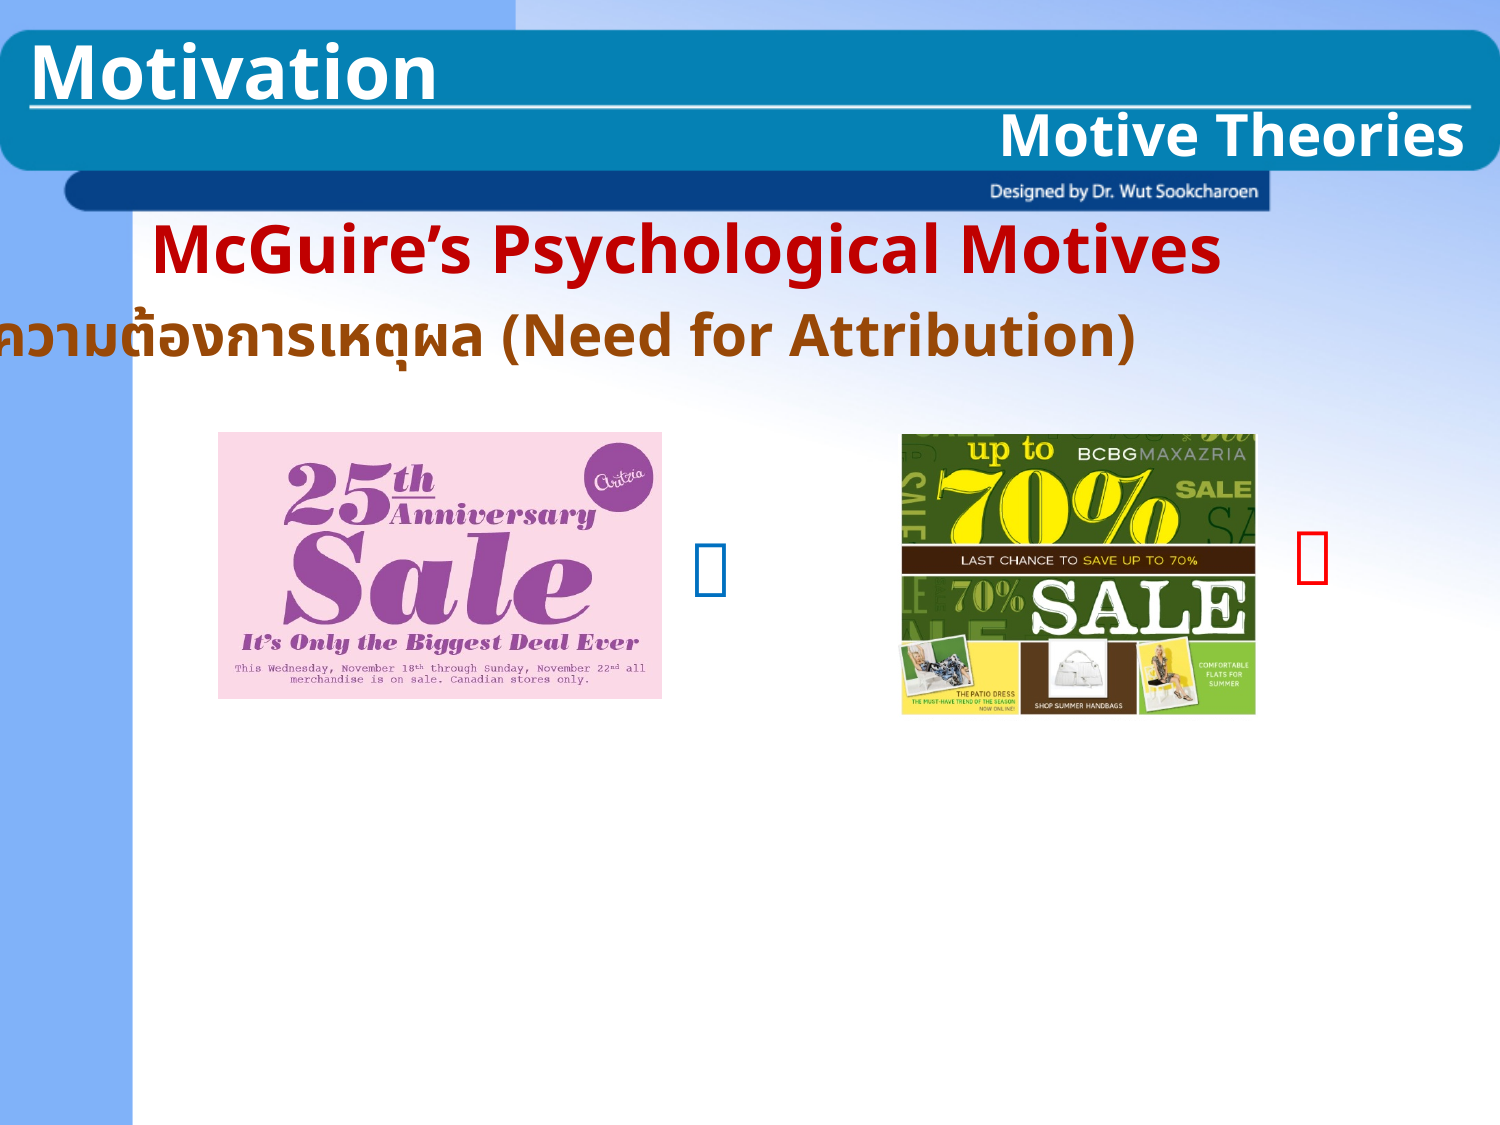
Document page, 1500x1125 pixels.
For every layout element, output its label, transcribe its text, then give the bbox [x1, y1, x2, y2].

picture [0, 0, 1500, 54]
picture [0, 146, 1500, 1125]
text_box Motive Theories [37, 108, 1481, 172]
text_box 2. ความต้องการเหตุผล (Need for Attribution) [0, 290, 1167, 376]
text_box  [674, 515, 749, 620]
text_box  [1275, 503, 1351, 609]
text_box McGuire’s Psychological Motives [135, 227, 1353, 295]
text_box Motivation [13, 32, 1475, 107]
